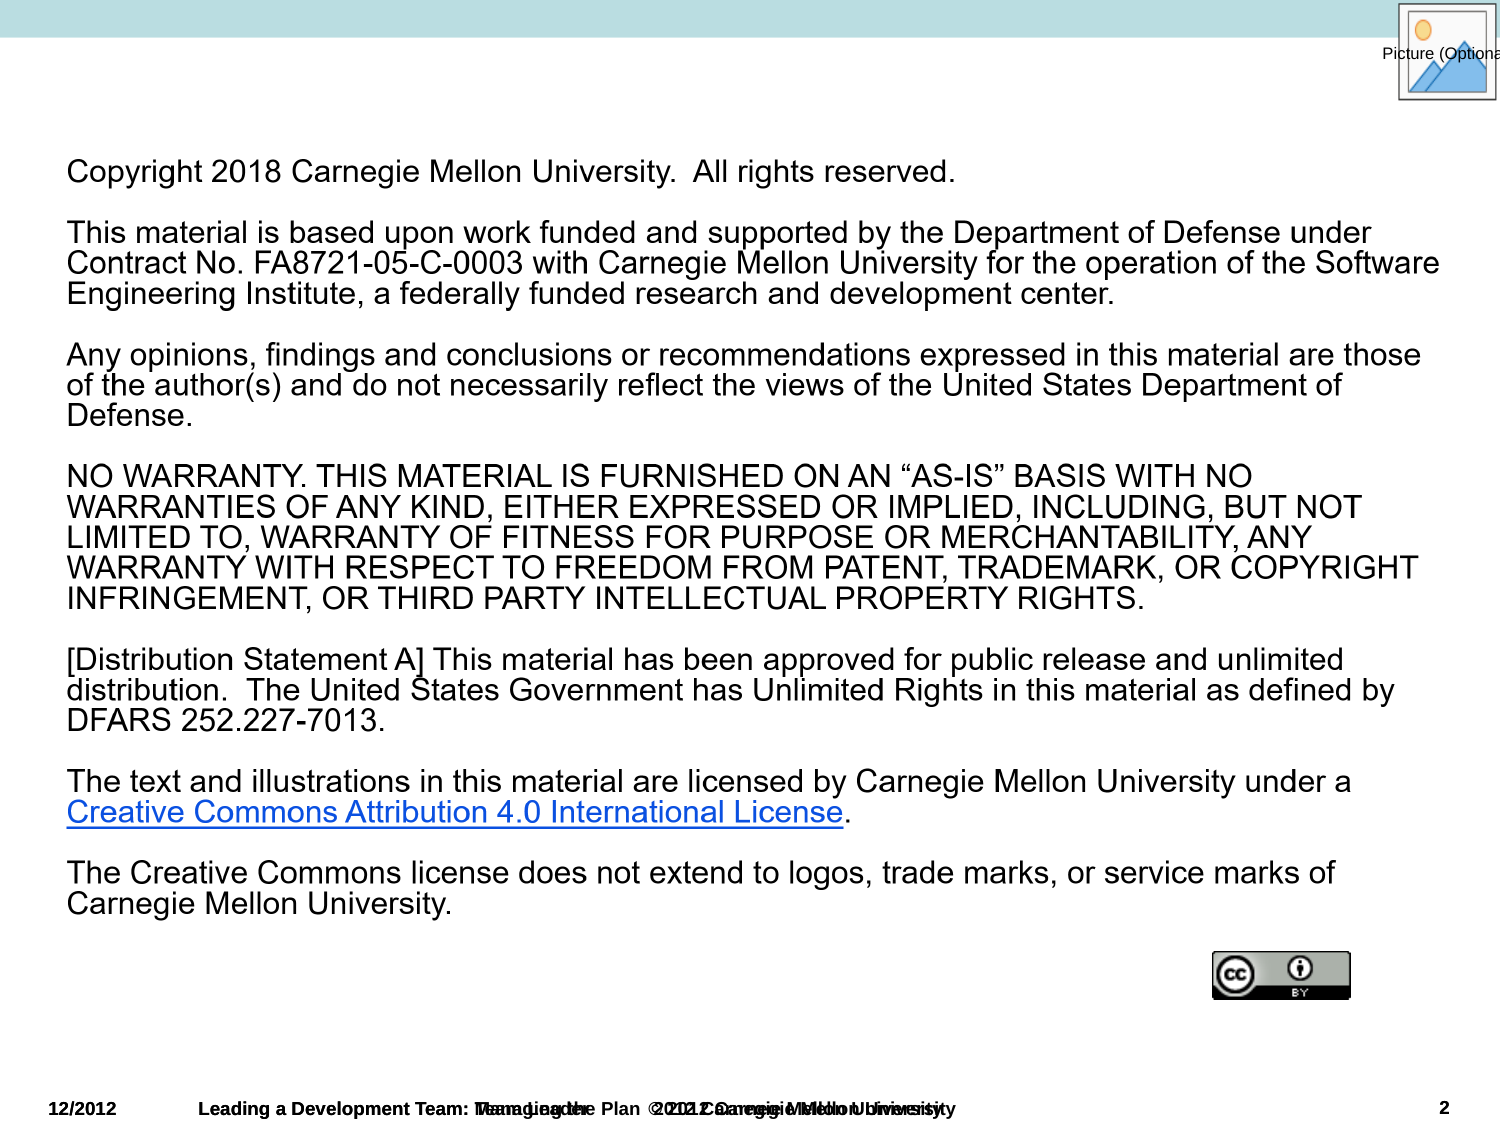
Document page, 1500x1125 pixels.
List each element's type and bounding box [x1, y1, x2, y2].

picture [54, 155, 1471, 929]
text_box [0, 0, 1392, 91]
picture [1394, 0, 1500, 106]
picture [1212, 951, 1351, 1001]
